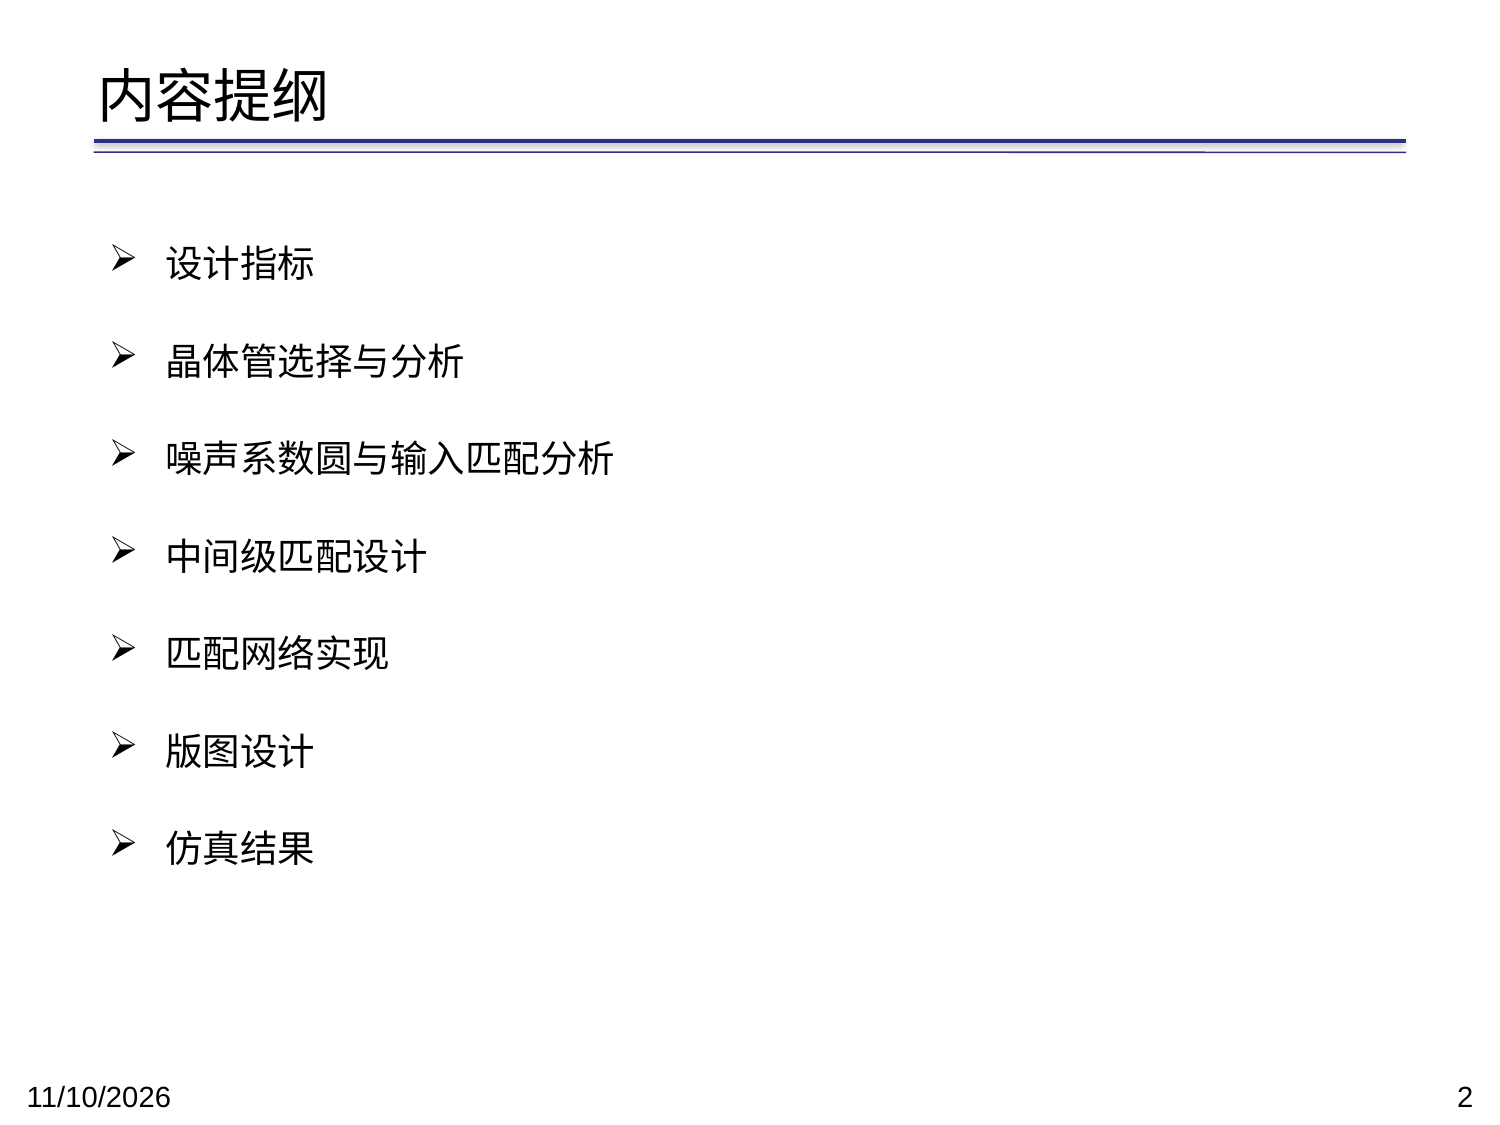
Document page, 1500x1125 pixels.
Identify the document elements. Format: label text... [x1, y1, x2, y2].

list 设计指标 晶体管选择与分析 噪声系数圆与输入匹配分析 中间级匹配设计 匹配网络实现 版图设计 仿真结果 [93, 187, 887, 985]
title 内容提纲 [81, 34, 505, 153]
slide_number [11, 1070, 362, 1125]
slide_number 2 [1138, 1070, 1489, 1125]
